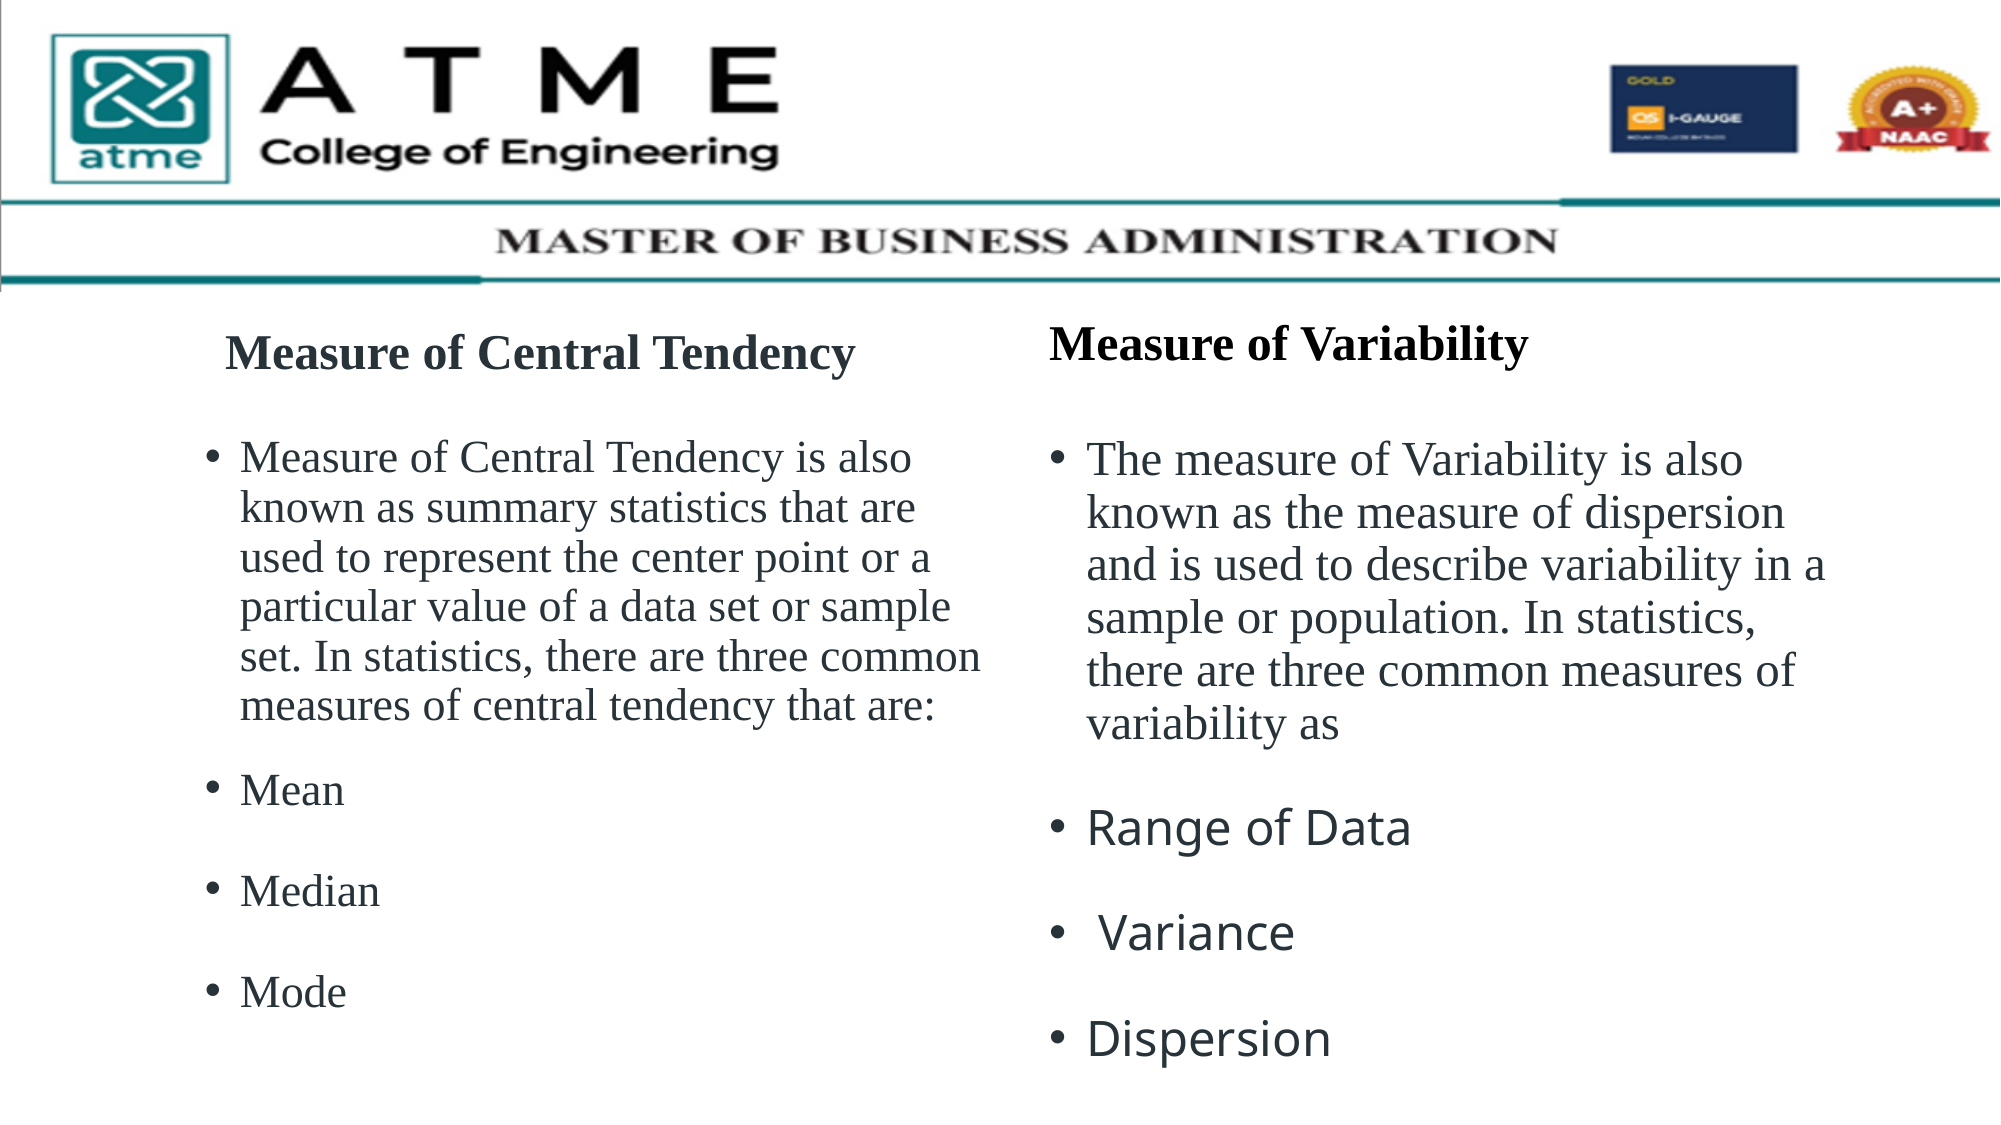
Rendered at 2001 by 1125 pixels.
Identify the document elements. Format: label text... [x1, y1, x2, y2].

list Measure of Central Tendency [210, 178, 1021, 388]
picture [0, 0, 2000, 292]
list Measure of Variability [1034, 296, 1844, 425]
list Measure of Central Tendency is also known as summary statistics that are used to represent the center point or a particular value of a data set or sample set. In statistics, there are three common measures of central tendency that are: Mean Median Mode [189, 425, 1000, 1080]
list The measure of Variability is also known as the measure of dispersion and is used to describe variability in a sample or population. In statistics, there are three common measures of variability as Range of Data Variance Dispersion [1034, 425, 1845, 1079]
